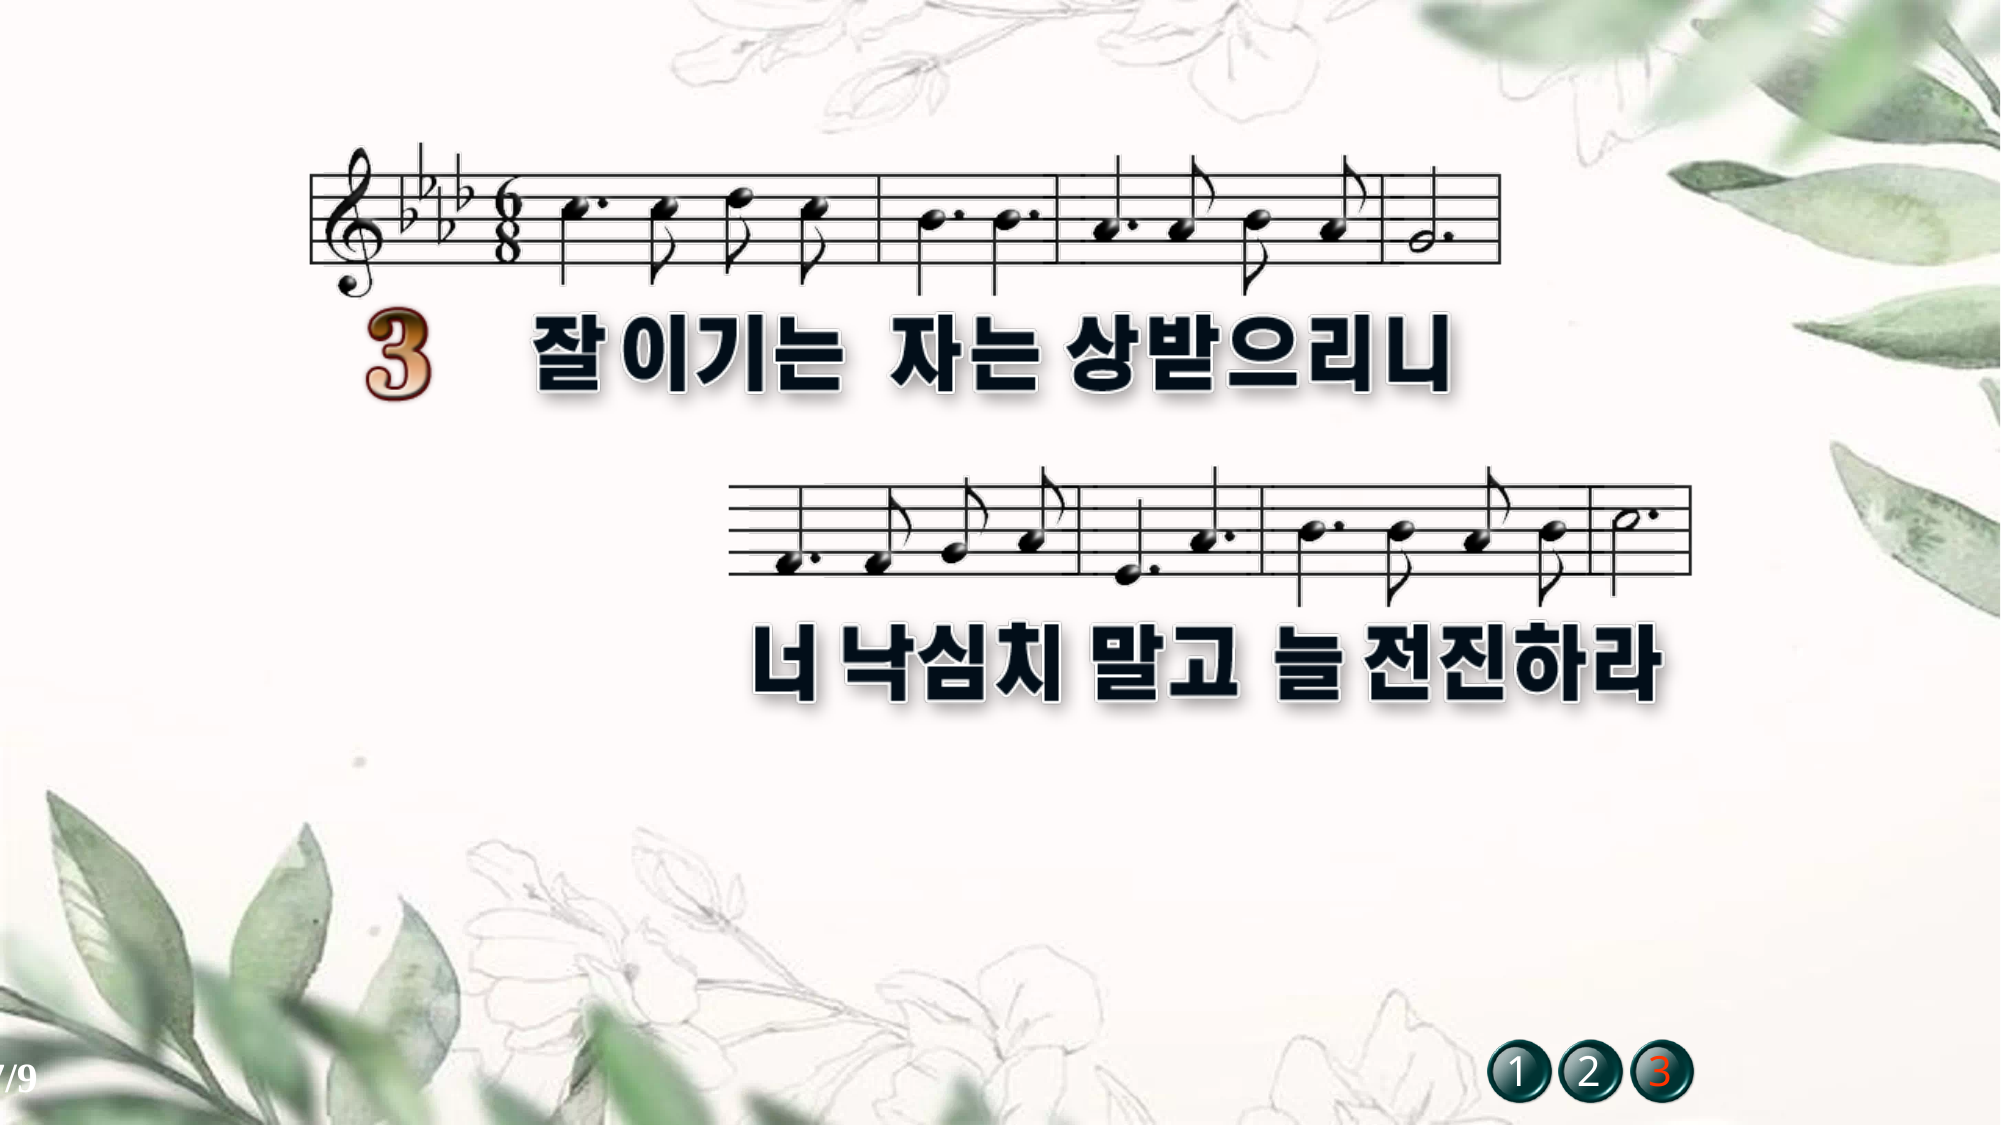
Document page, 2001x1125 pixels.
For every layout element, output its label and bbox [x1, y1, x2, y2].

text_box [1627, 1035, 1697, 1106]
text_box [1484, 1035, 1555, 1106]
text_box [1555, 1035, 1626, 1106]
picture [0, 0, 2001, 1125]
